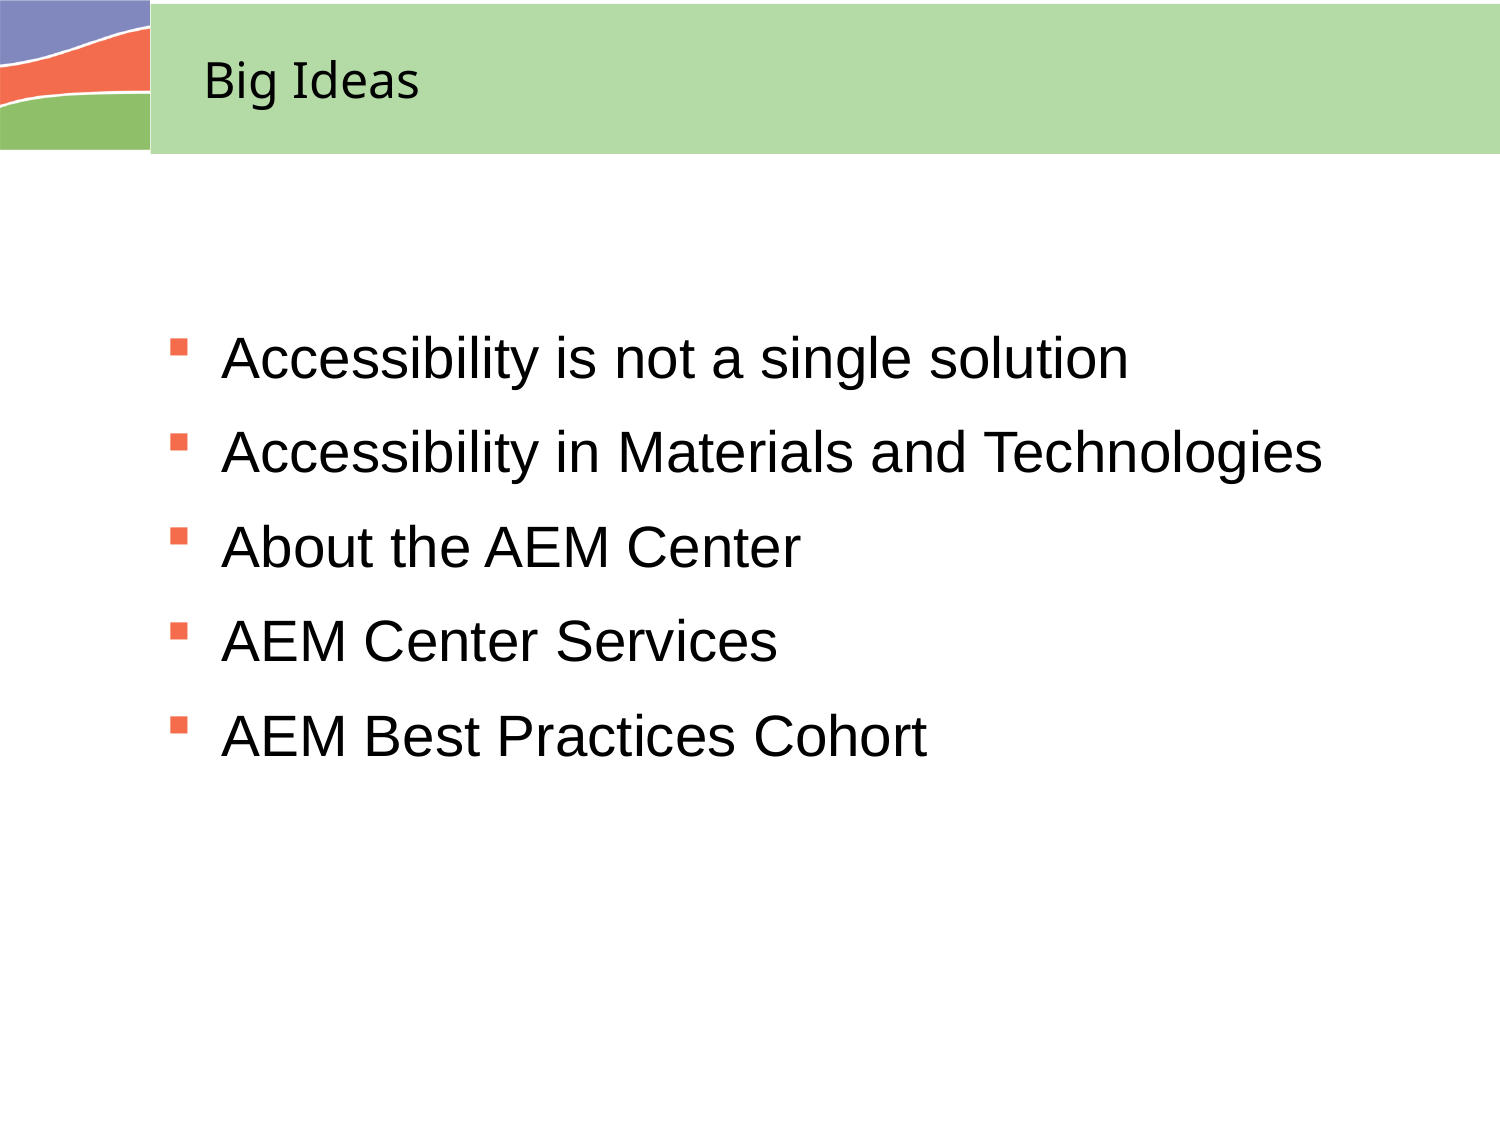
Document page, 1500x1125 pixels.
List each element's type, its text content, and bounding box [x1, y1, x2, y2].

title Big Ideas [150, 3, 1500, 155]
list Accessibility is not a single solution Accessibility in Materials and Technologies About the AEM Center AEM Center Services AEM Best Practices Cohort [150, 312, 1351, 888]
picture [0, 0, 150, 150]
